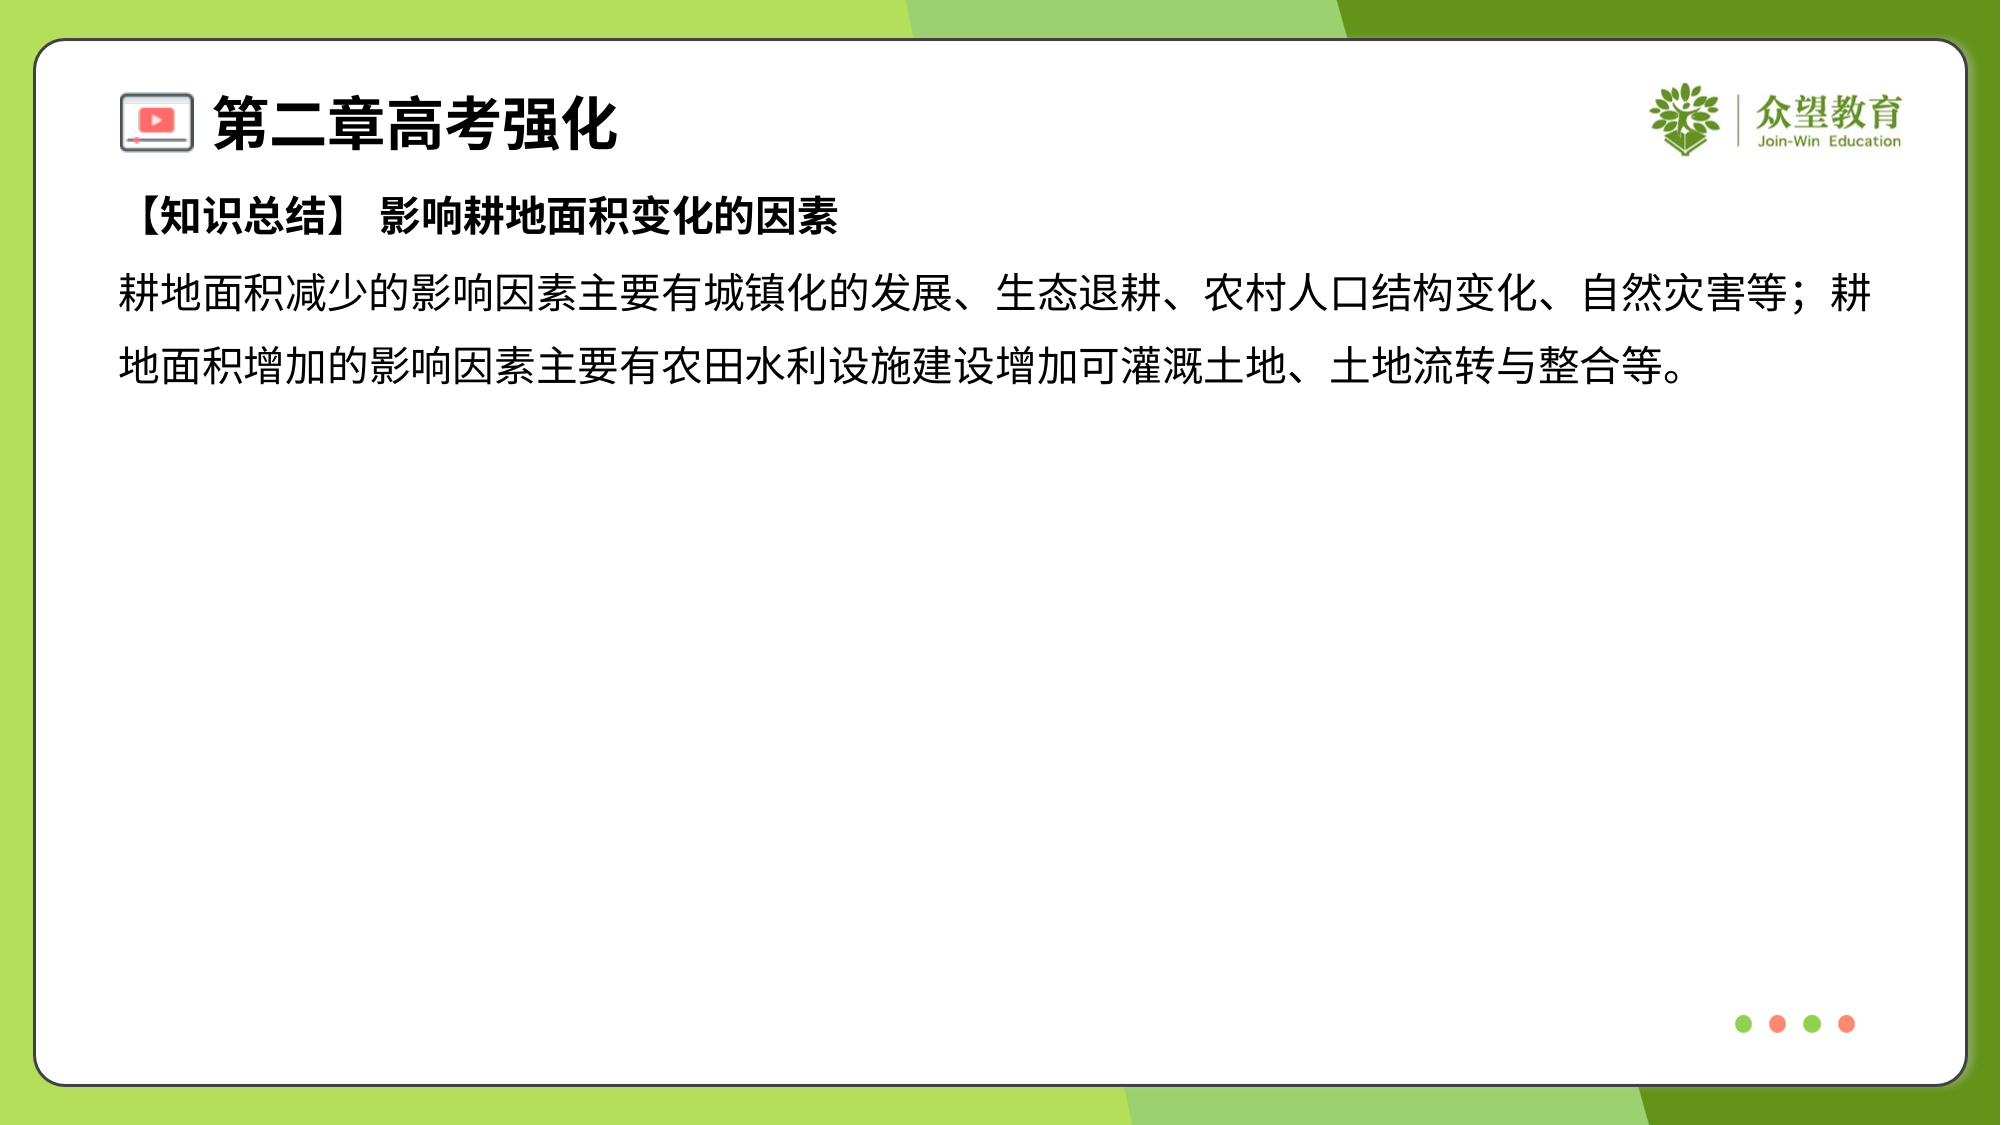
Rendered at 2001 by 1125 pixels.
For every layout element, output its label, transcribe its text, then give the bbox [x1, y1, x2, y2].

picture [0, 0, 2000, 1125]
text_box 【知识总结】 影响耕地面积变化的因素 耕地面积减少的影响因素主要有城镇化的发展、生态退耕、农村人口结构变化、自然灾害等；耕 地面积增加的影响因素主要有农田水利设施建设增加可灌溉土地、土地流转与整合等。 [118, 164, 1883, 383]
